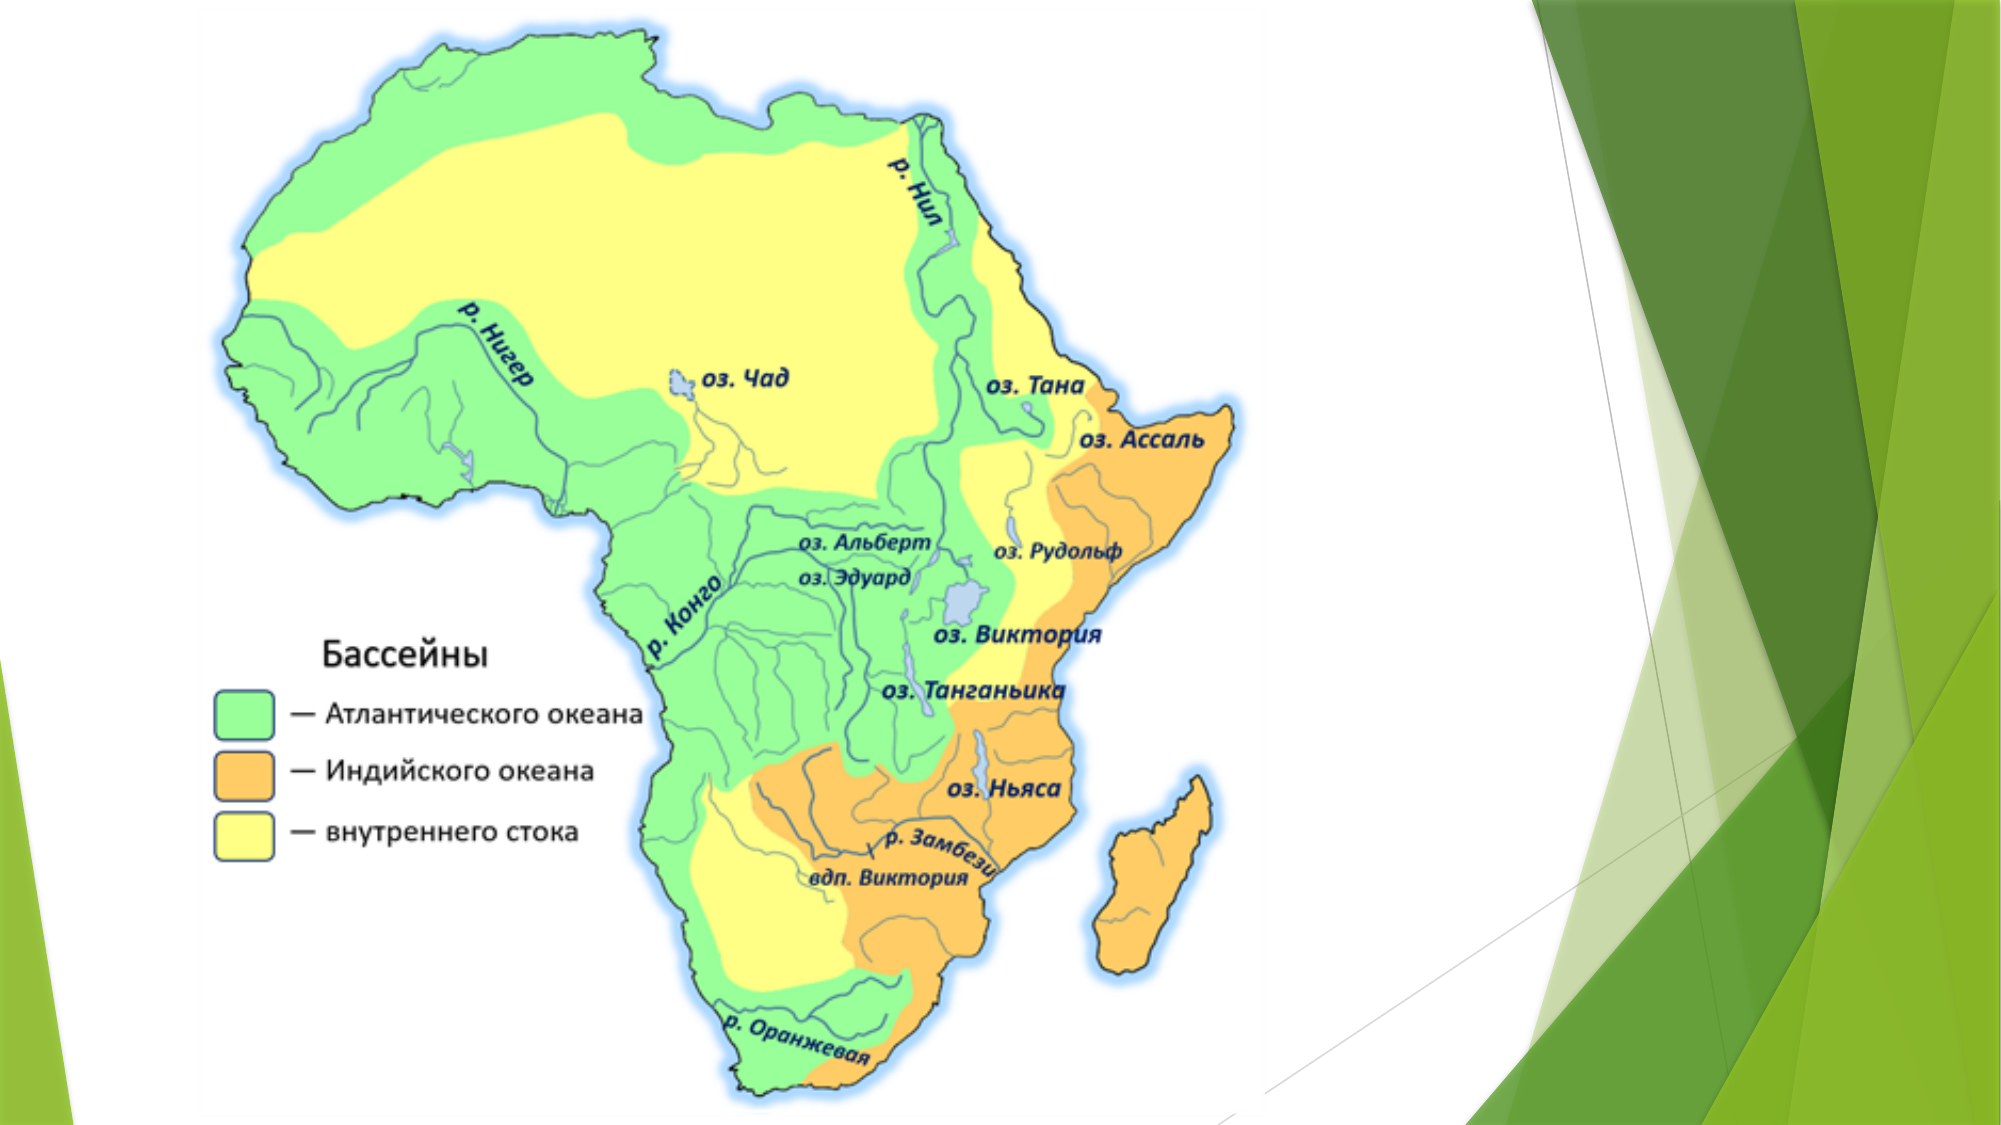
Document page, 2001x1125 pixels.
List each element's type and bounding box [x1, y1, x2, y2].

list [198, 7, 1266, 1125]
